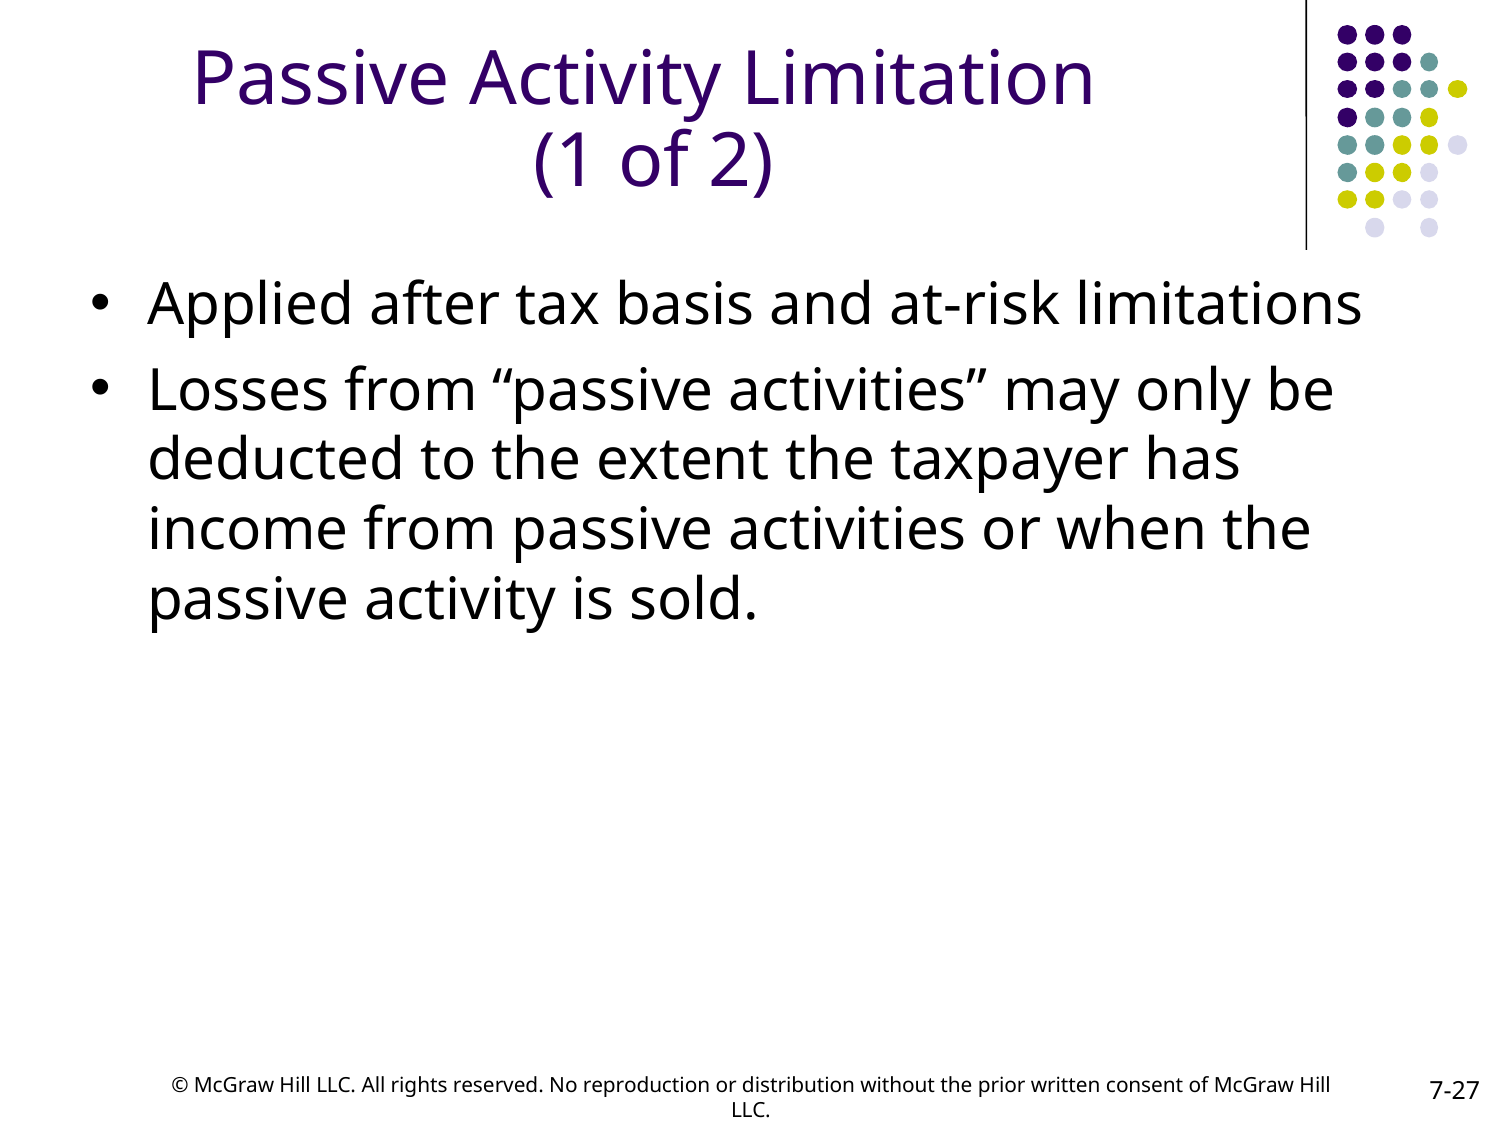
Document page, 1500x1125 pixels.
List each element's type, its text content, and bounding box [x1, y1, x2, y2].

list Applied after tax basis and at-risk limitations Losses from “passive activities” may only be deducted to the extent the taxpayer has income from passive activities or when the passive activity is sold. [75, 259, 1425, 1062]
title Passive Activity Limitation (1 of 2) [32, 8, 1275, 234]
slide_number 7-27 [1345, 1061, 1496, 1122]
